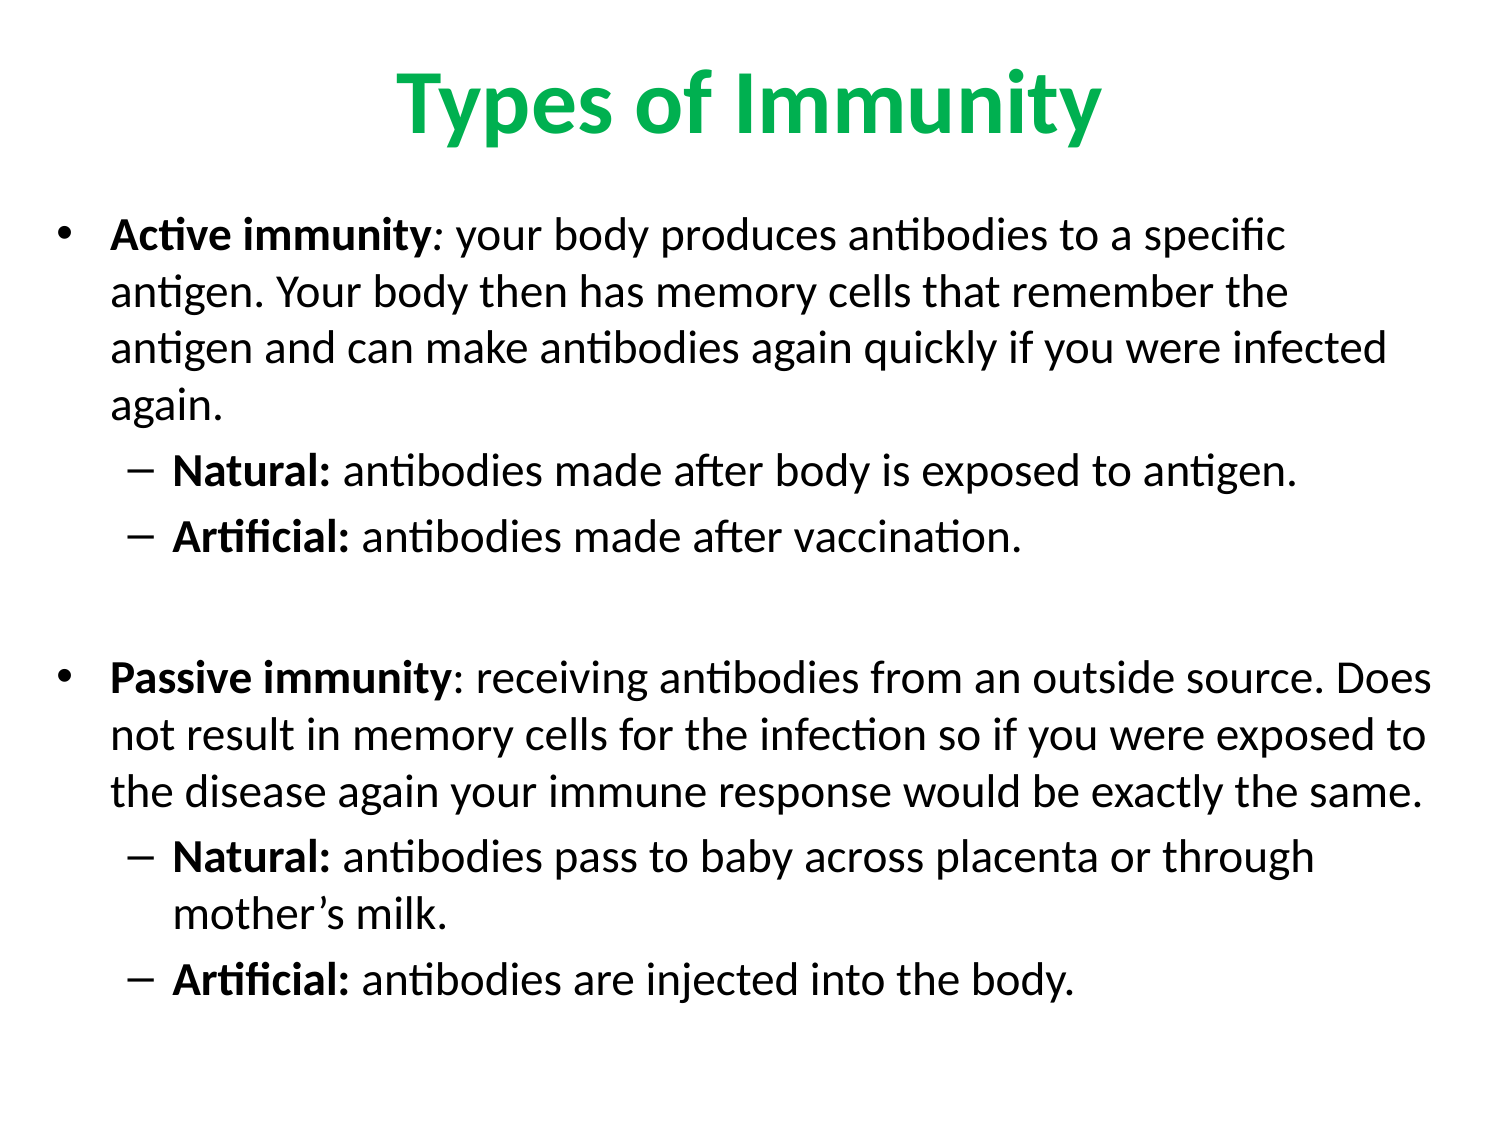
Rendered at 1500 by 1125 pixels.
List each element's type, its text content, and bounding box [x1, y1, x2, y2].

title Types of Immunity [0, 3, 1500, 191]
text_box Active immunity: your body produces antibodies to a specific antigen. Your body then has memory cells that remember the antigen and can make antibodies again quickly if you were infected again. Natural: antibodies made after body is exposed to antigen. Artificial: antibodies made after vaccination. Passive immunity: receiving antibodies from an outside source. Does not result in memory cells for the infection so if you were exposed to the disease again your immune response would be exactly the same. Natural: antibodies pass to baby across placenta or through mother’s milk. Artificial: antibodies are injected into the body. [41, 196, 1459, 1071]
